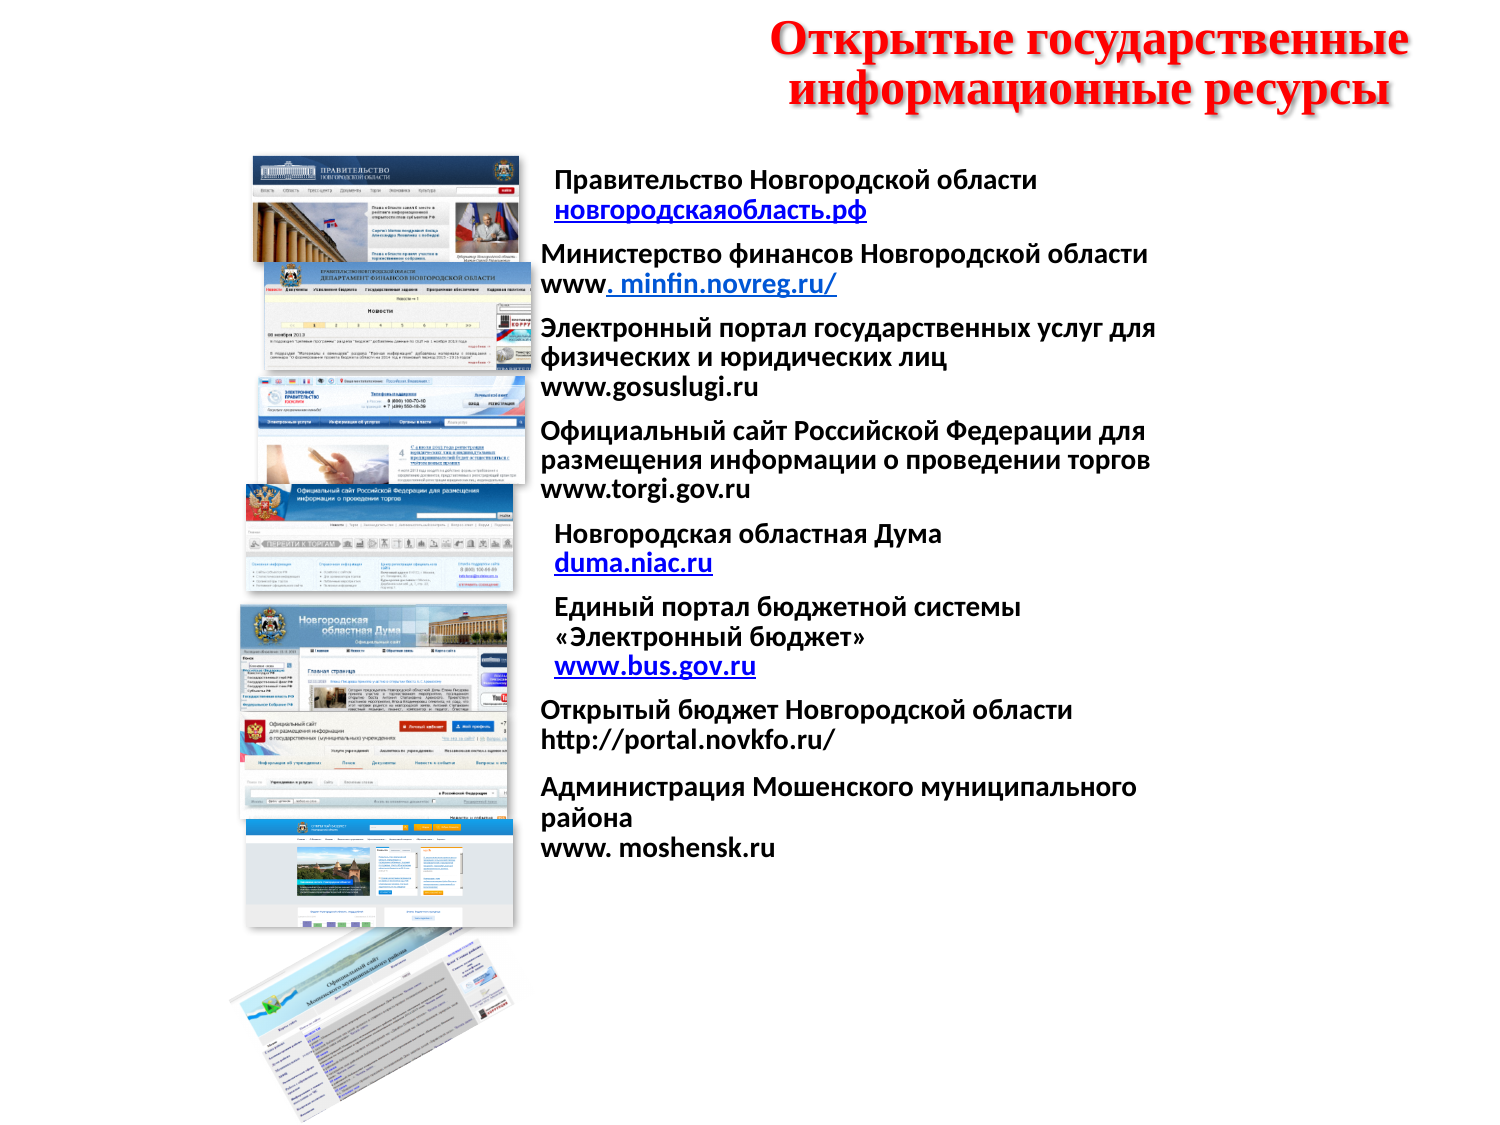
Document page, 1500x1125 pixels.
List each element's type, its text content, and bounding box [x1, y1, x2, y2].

table_cell Открытый бюджет Новгородской области http://portal.novkfo.ru/ [526, 690, 1179, 764]
picture [240, 604, 507, 819]
table_header Правительство Новгородской области новгородскаяобласть.рф [526, 131, 1179, 234]
table_cell Министерство финансов Новгородской области www. minfin.novreg.ru/ [526, 234, 1179, 308]
picture [246, 376, 525, 592]
table_cell Электронный портал государственных услуг для физических и юридических лиц www.gosuslugi.ru [529, 308, 1179, 411]
table_cell Новгородская областная Дума duma.niac.ru [526, 514, 1179, 587]
table_cell Администрация Мошенского муниципального района www. moshensk.ru [526, 764, 1179, 872]
table_cell Официальный сайт Российской Федерации для размещения информации о проведении торгов www.torgi.gov.ru [526, 411, 1179, 514]
picture [229, 822, 534, 1124]
table_cell Единый портал бюджетной системы «Электронный бюджет» www.bus.gov.ru [526, 587, 1179, 690]
picture [252, 154, 531, 370]
text_box Открытые государственные информационные ресурсы [679, 7, 1500, 161]
